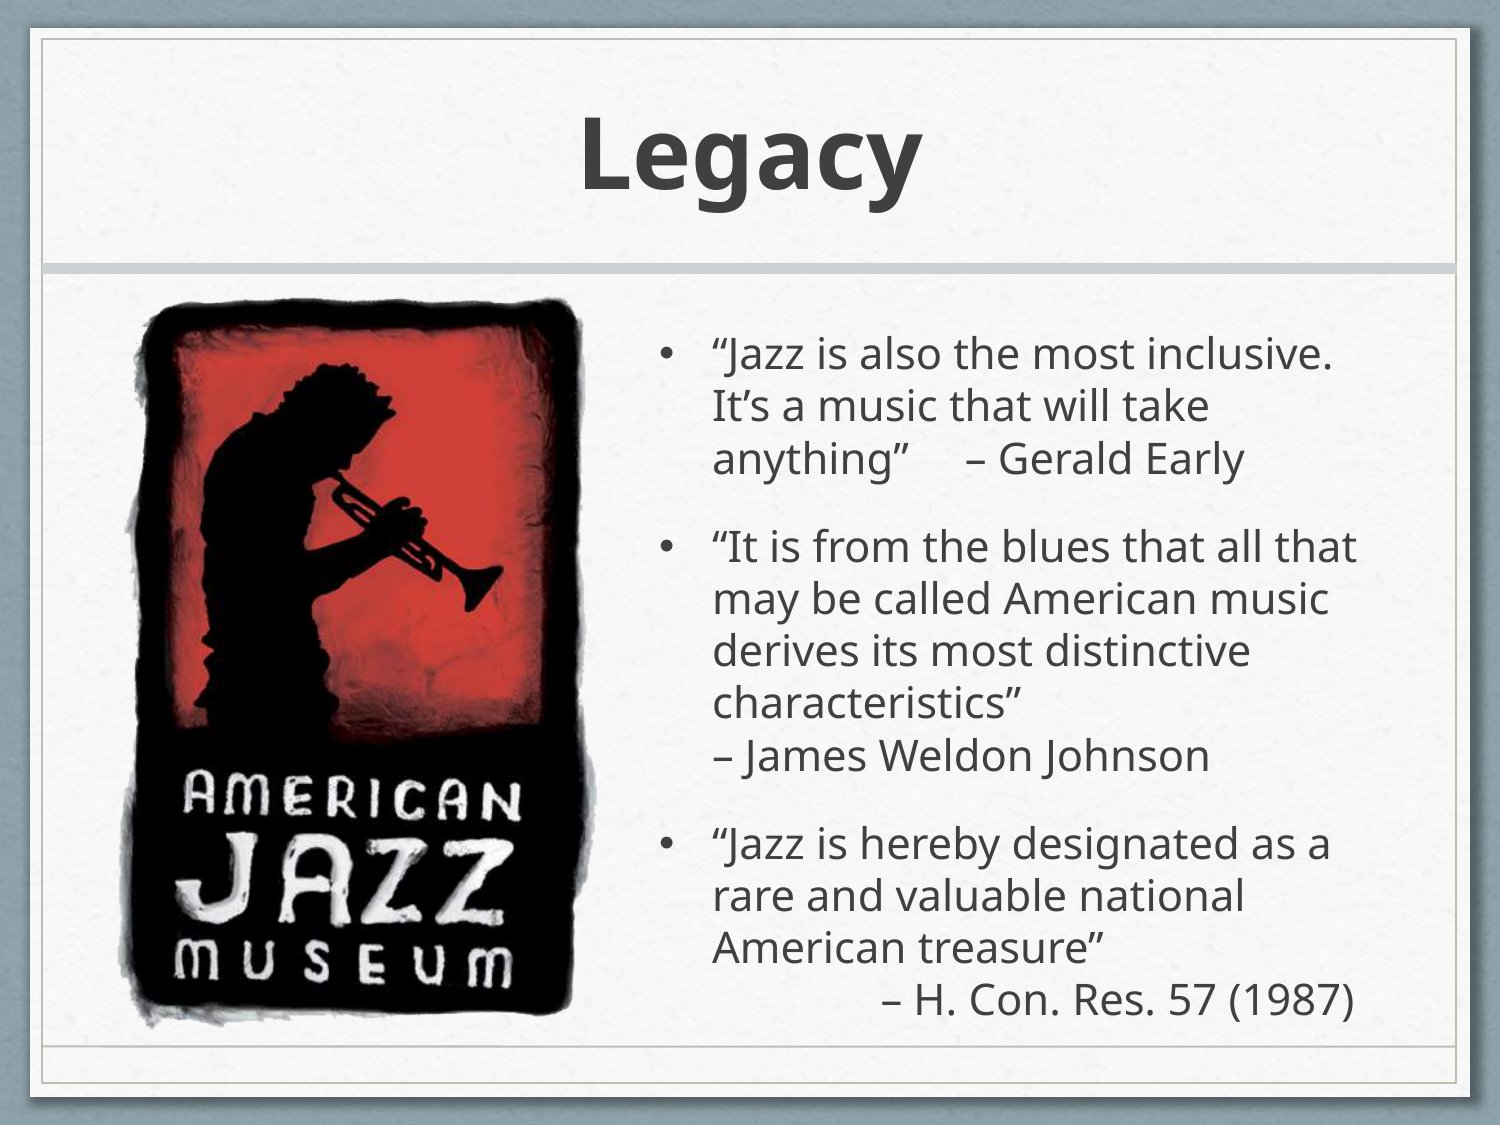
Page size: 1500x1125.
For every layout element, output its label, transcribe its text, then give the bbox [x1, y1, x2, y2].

picture [30, 28, 1470, 1097]
title Legacy [147, 40, 1353, 260]
list “Jazz is also the most inclusive. It’s a music that will take anything” – Gerald Early “It is from the blues that all that may be called American music derives its most distinctive characteristics” – James Weldon Johnson “Jazz is hereby designated as a rare and valuable national American treasure” – H. Con. Res. 57 (1987) [644, 318, 1417, 1044]
